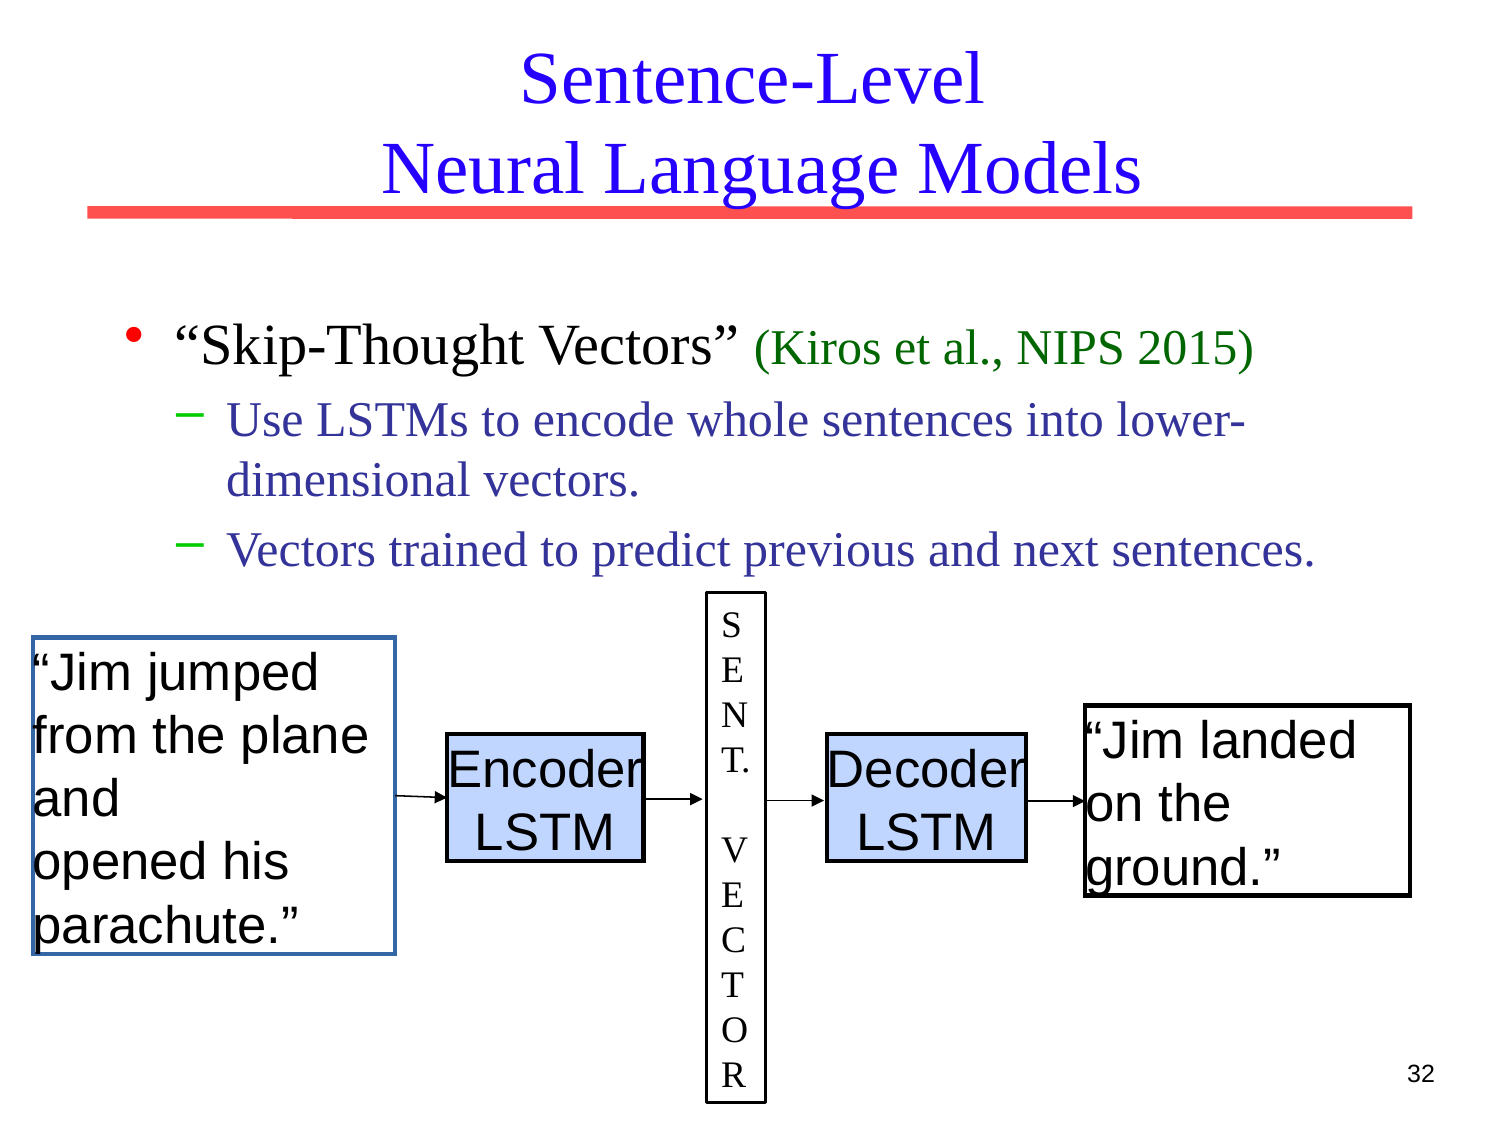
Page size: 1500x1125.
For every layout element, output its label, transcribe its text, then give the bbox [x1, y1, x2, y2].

text_box “Jim landed on the ground.” [1085, 705, 1411, 896]
text_box Sentence-Level Neural Language Models [283, 21, 1242, 217]
text_box “Jim jumped from the plane and opened his parachute.” [32, 637, 396, 954]
slide_number 32 [1137, 1049, 1451, 1125]
text_box S E N T. V E C T O R [706, 592, 766, 1103]
text_box Decoder LSTM [826, 734, 1026, 861]
text_box Encoder LSTM [447, 734, 644, 861]
list “Skip-Thought Vectors” (Kiros et al., NIPS 2015) Use LSTMs to encode whole sentences into lower-dimensional vectors. Vectors trained to predict previous and next sentences. [109, 298, 1391, 651]
